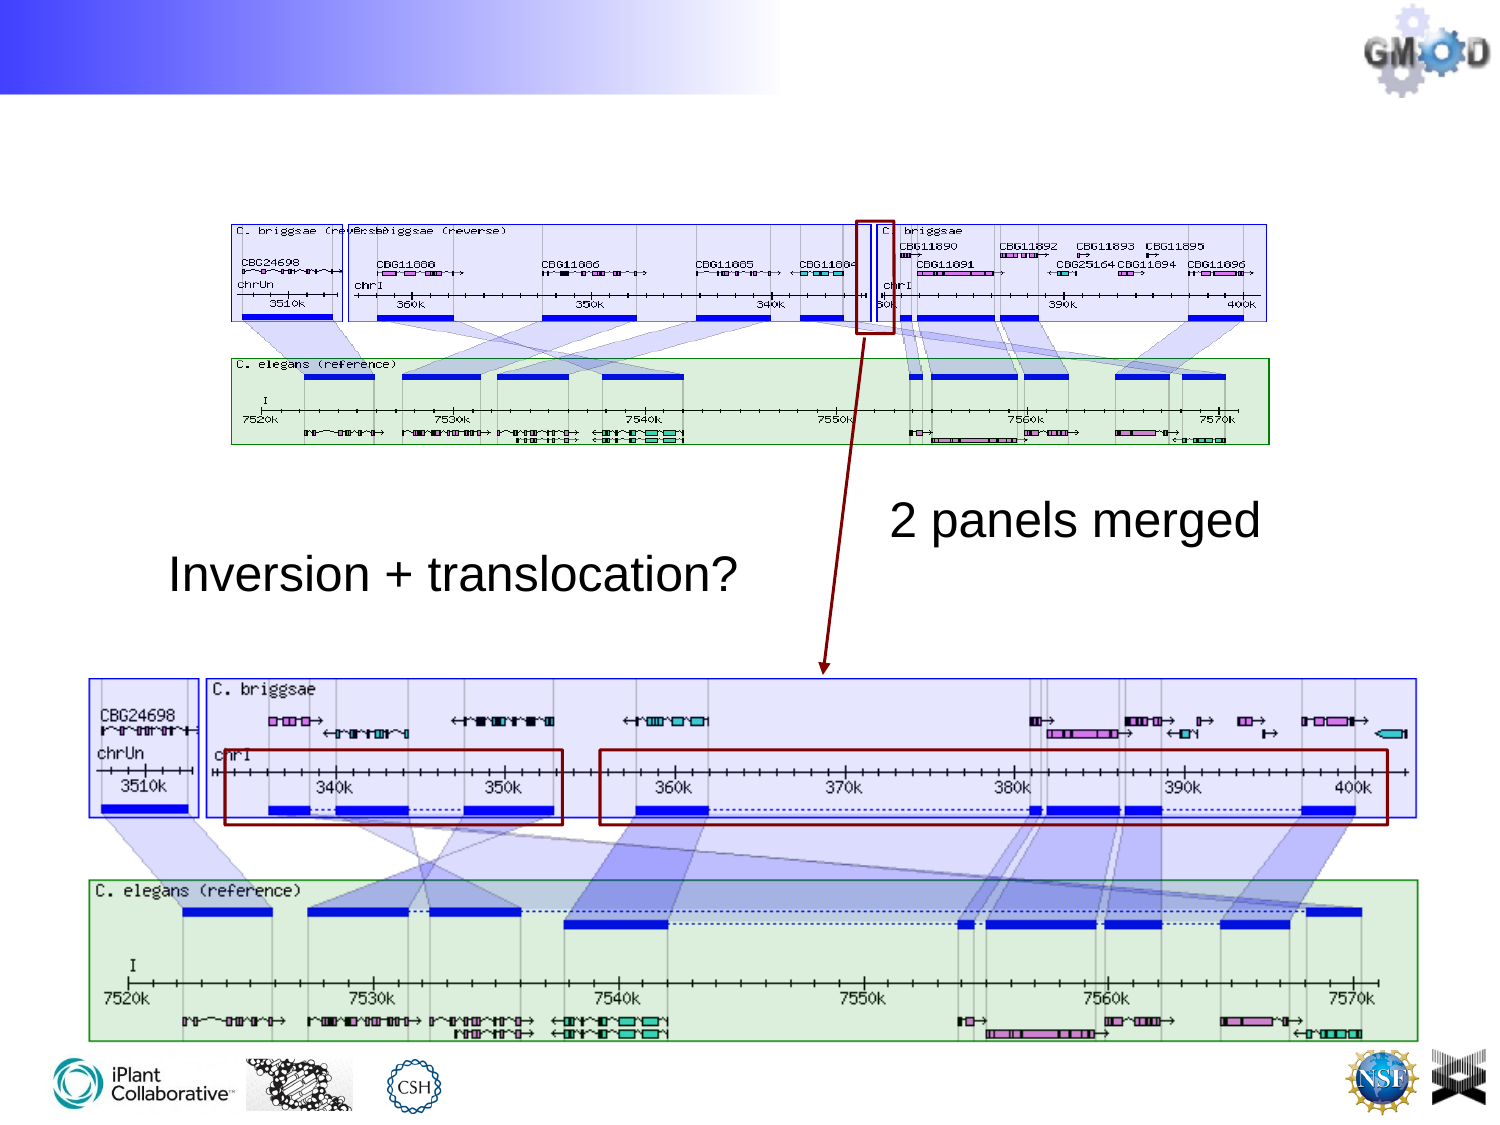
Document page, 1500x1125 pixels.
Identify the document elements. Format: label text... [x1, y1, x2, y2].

text_box [818, 458, 850, 676]
picture [1431, 1049, 1487, 1105]
picture [224, 224, 1276, 450]
picture [246, 1056, 353, 1113]
text_box 2 panels merged [874, 480, 1277, 555]
picture [382, 1054, 442, 1116]
text_box Inversion + translocation? [153, 534, 754, 610]
picture [80, 677, 1426, 1116]
picture [39, 1053, 240, 1115]
